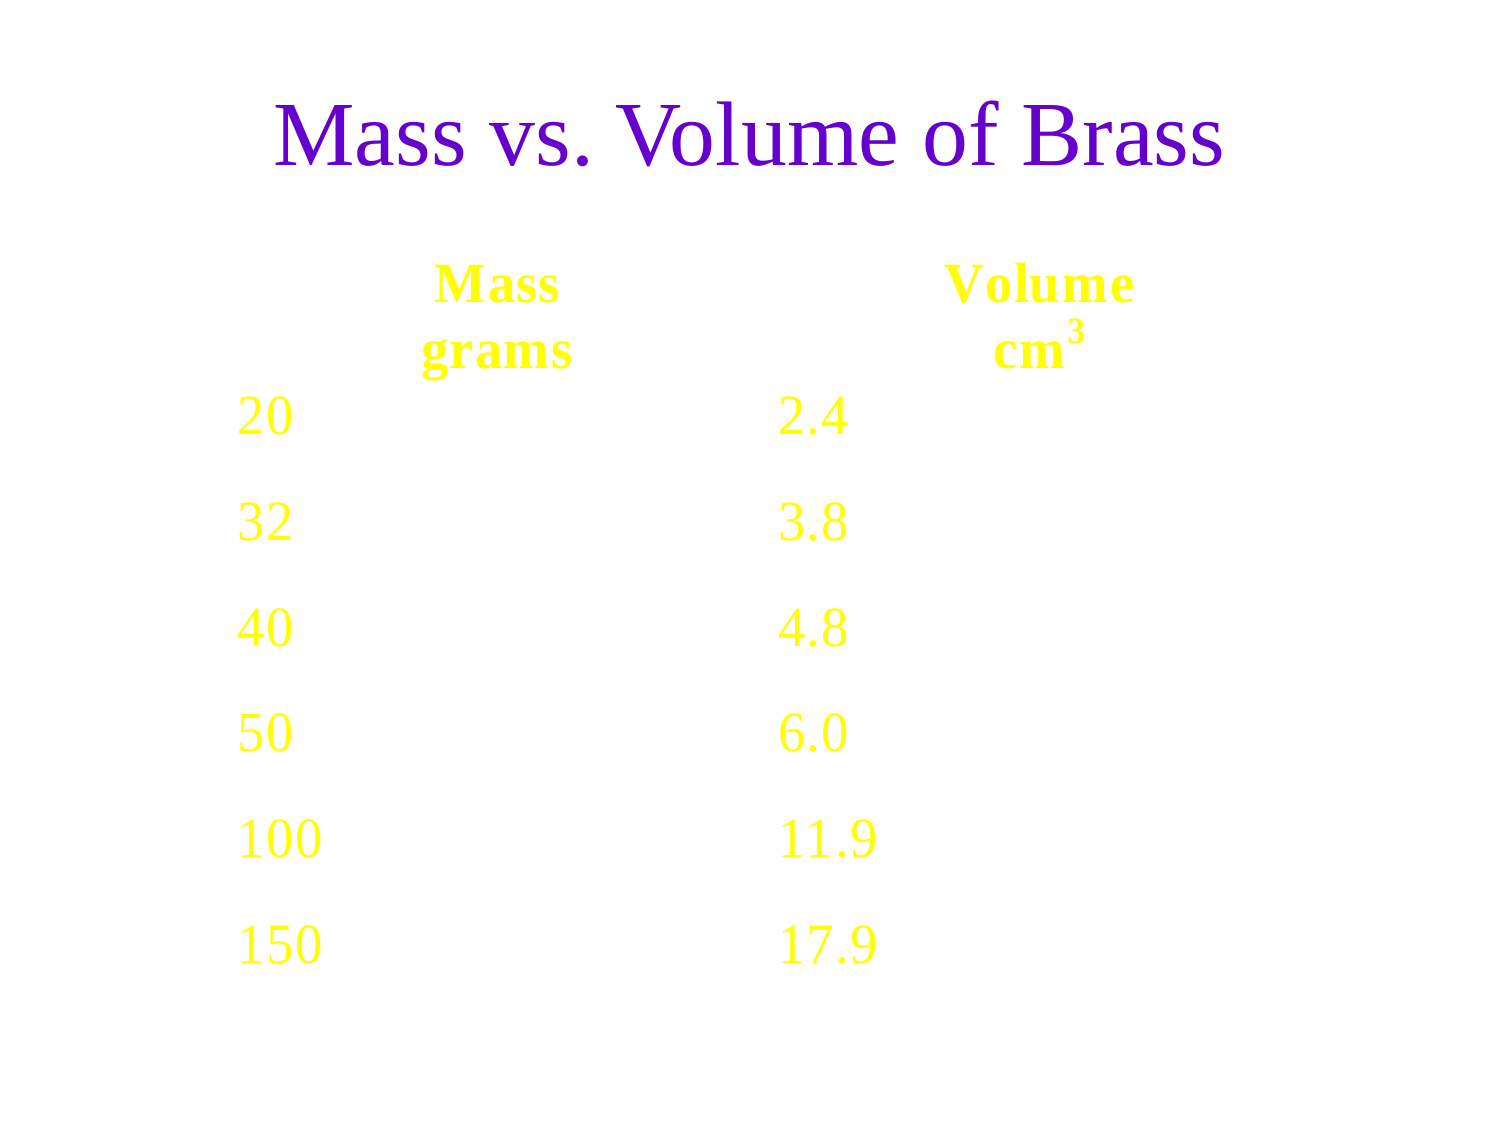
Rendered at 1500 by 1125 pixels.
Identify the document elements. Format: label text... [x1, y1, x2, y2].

text_box Mass vs. Volume of Brass [112, 34, 1388, 223]
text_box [224, 248, 1313, 1043]
